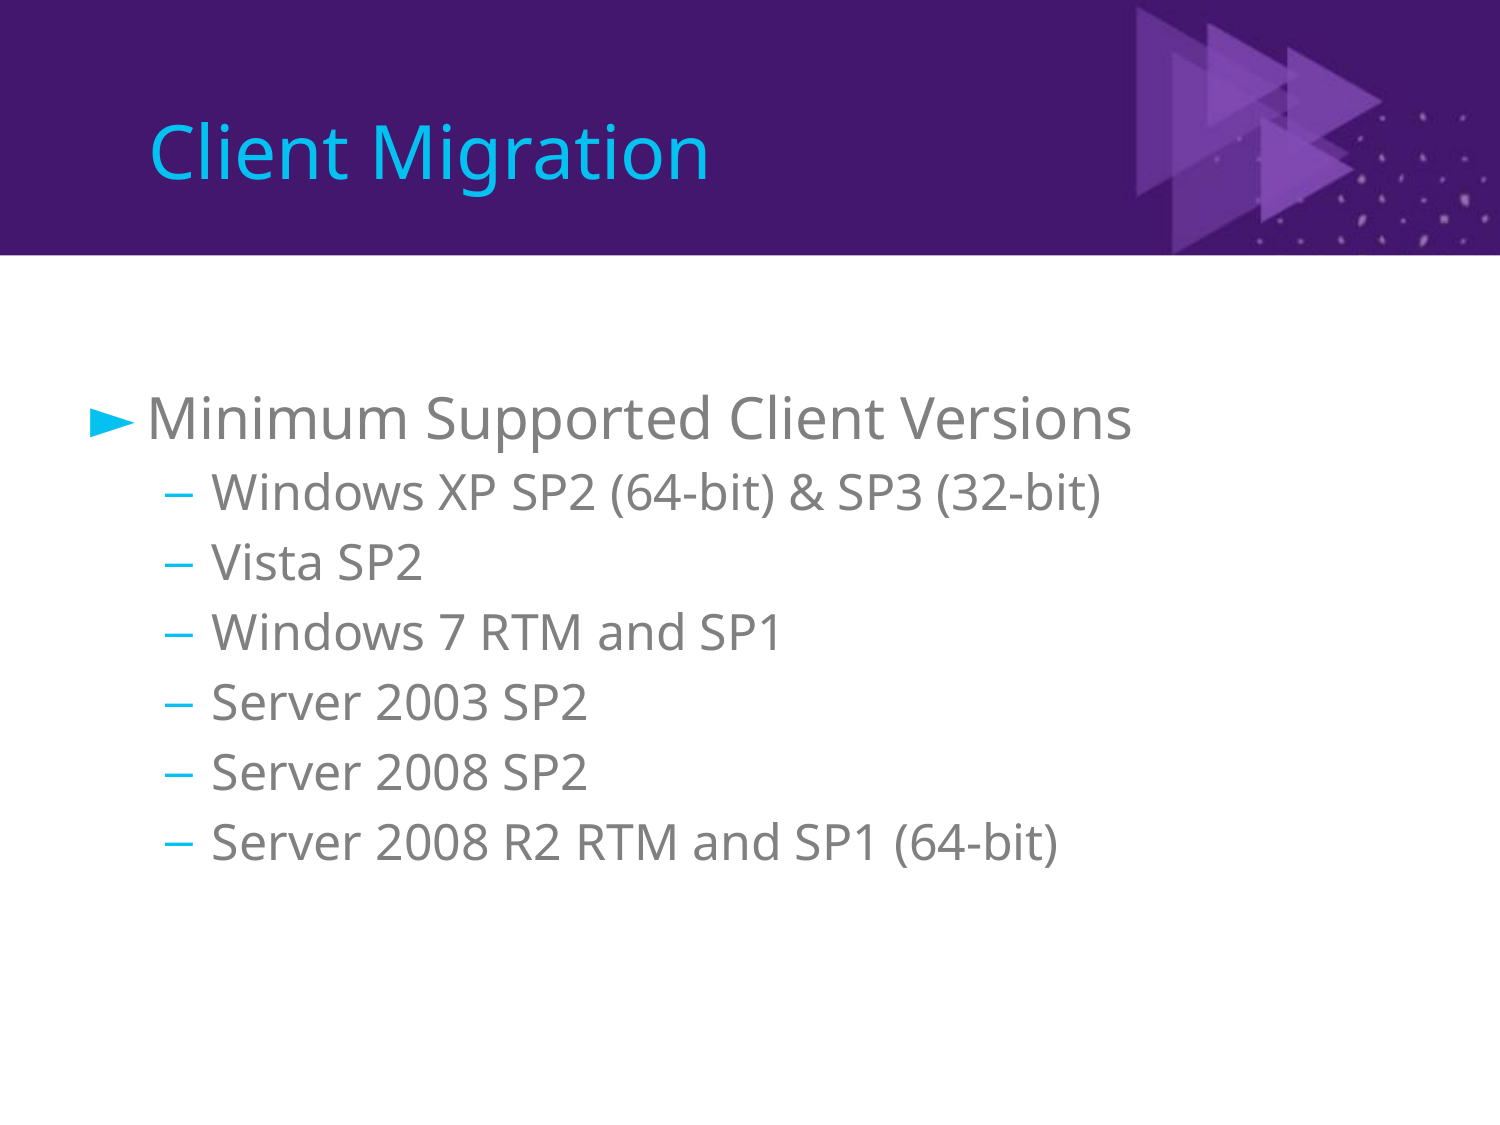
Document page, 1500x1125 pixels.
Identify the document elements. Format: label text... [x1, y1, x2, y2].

picture [0, 0, 1500, 255]
list Minimum Supported Client Versions Windows XP SP2 (64-bit) & SP3 (32-bit) Vista SP2 Windows 7 RTM and SP1 Server 2003 SP2 Server 2008 SP2 Server 2008 R2 RTM and SP1 (64-bit) [75, 373, 1425, 1005]
title Client Migration [75, 56, 1425, 244]
